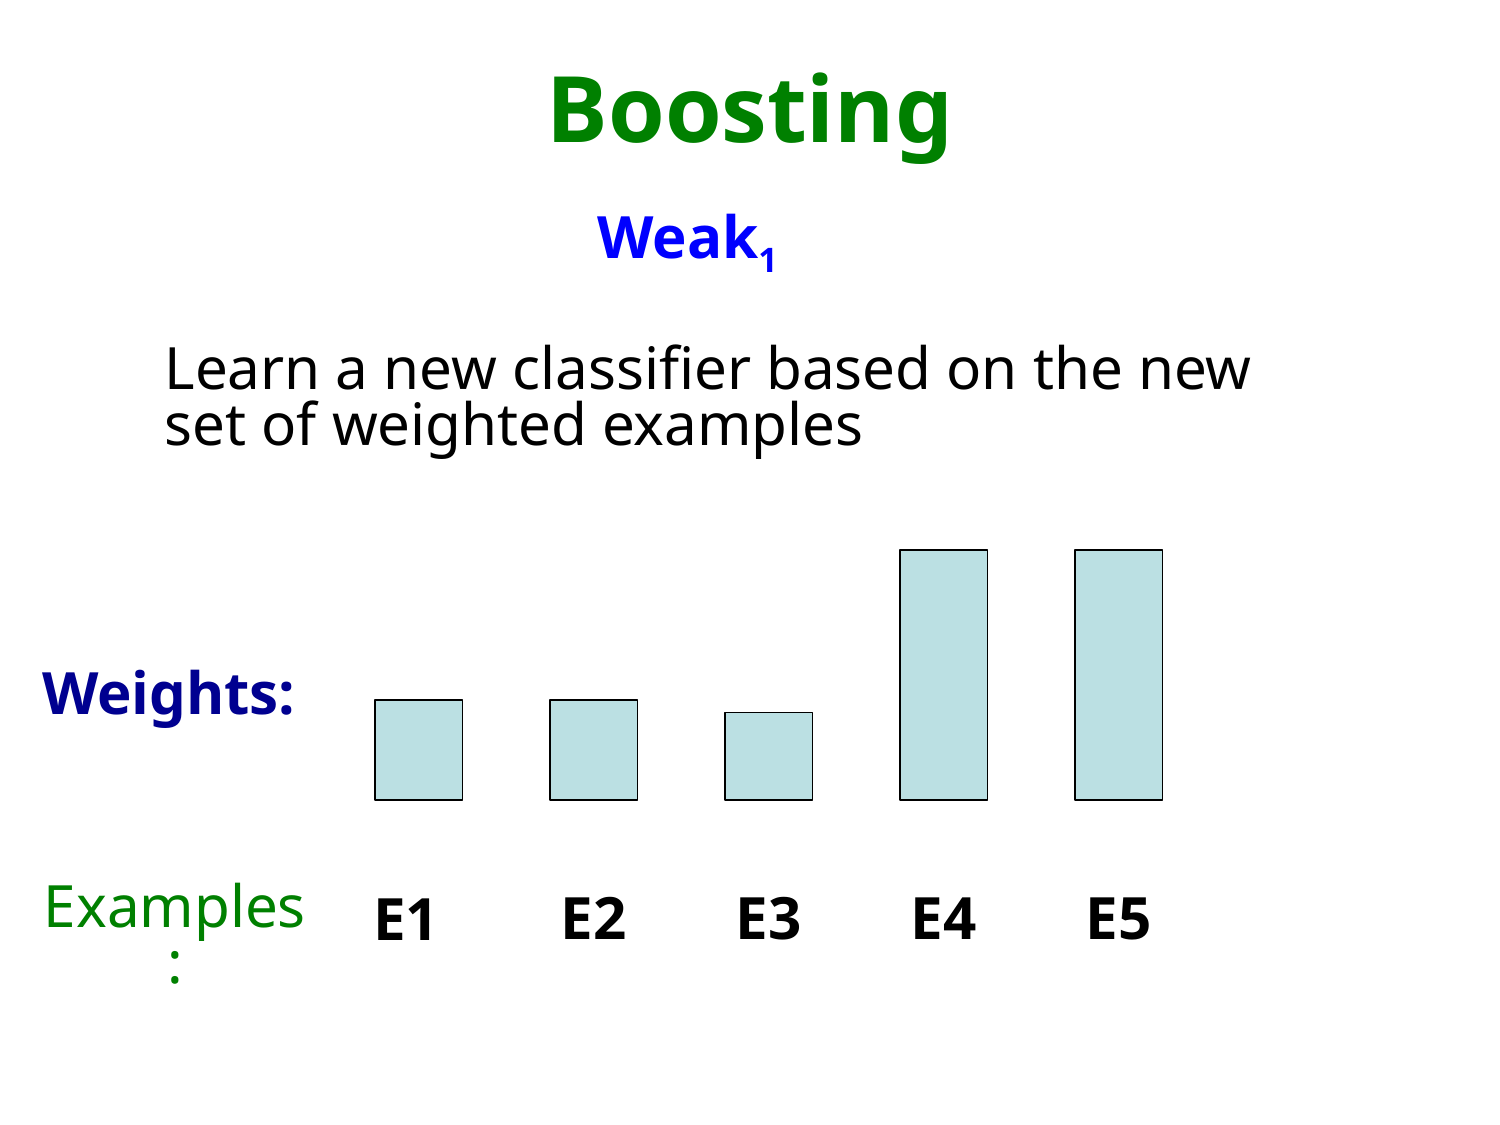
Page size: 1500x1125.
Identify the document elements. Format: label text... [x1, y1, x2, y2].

text_box [549, 699, 638, 800]
text_box Learn a new classifier based on the new set of weighted examples [150, 337, 1313, 465]
text_box E5 [1037, 887, 1200, 959]
text_box [724, 712, 813, 800]
text_box E1 [325, 888, 488, 960]
text_box E3 [687, 887, 850, 959]
text_box E2 [512, 887, 675, 959]
text_box [899, 549, 988, 800]
text_box [1074, 549, 1163, 800]
text_box Weak1 [399, 200, 975, 279]
text_box Examples: [24, 874, 325, 1002]
title Boosting [74, 12, 1426, 201]
text_box [374, 699, 463, 800]
text_box E4 [862, 887, 1025, 959]
text_box Weights: [24, 662, 313, 734]
